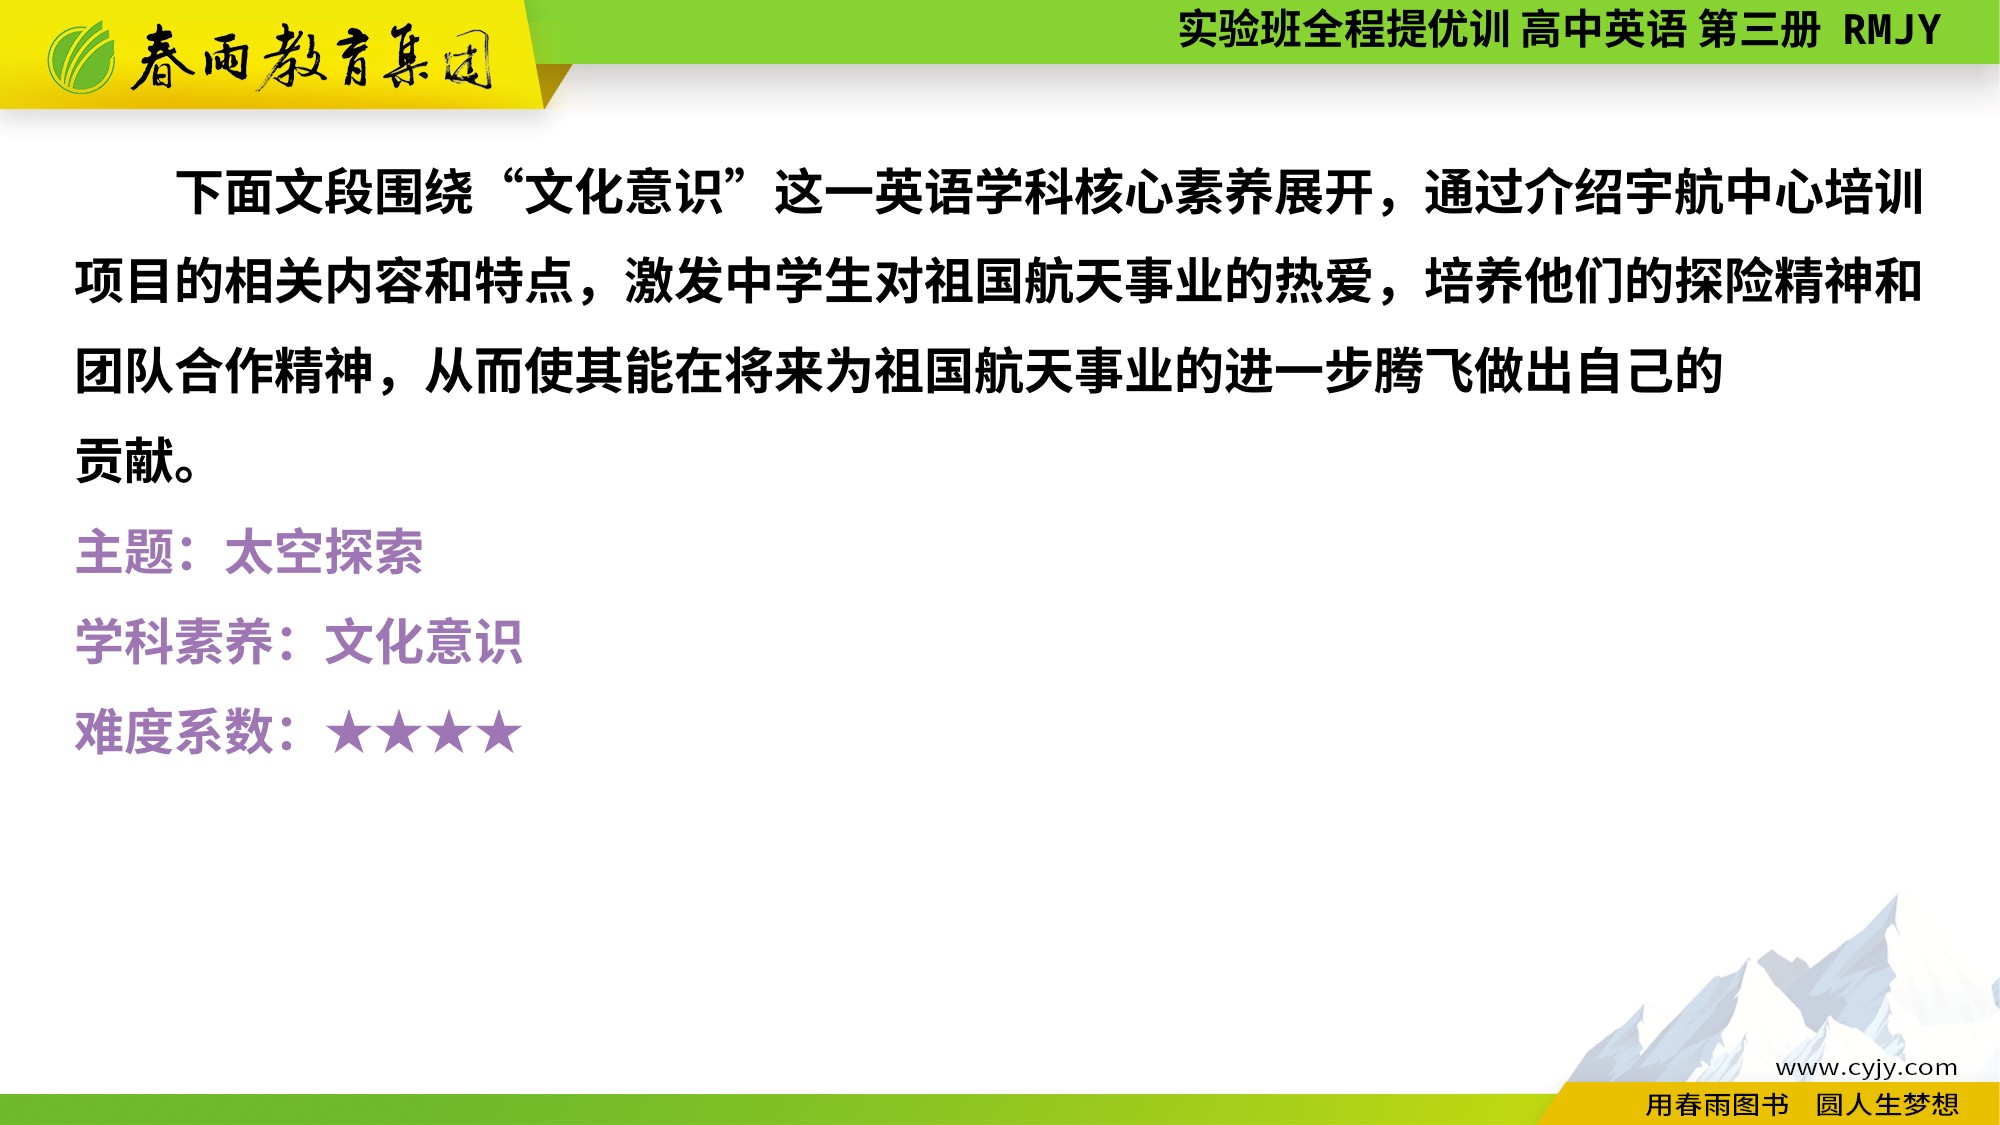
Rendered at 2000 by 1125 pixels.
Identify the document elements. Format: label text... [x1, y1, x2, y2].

list 下面文段围绕“文化意识”这一英语学科核心素养展开，通过介绍宇航中心培训项目的相关内容和特点，激发中学生对祖国航天事业的热爱，培养他们的探险精神和团队合作精神，从而使其能在将来为祖国航天事业的进一步腾飞做出自己的 贡献。 主题：太空探索 学科素养：文化意识 难度系数：★★★★ [59, 122, 1944, 763]
picture [0, 0, 2000, 1125]
